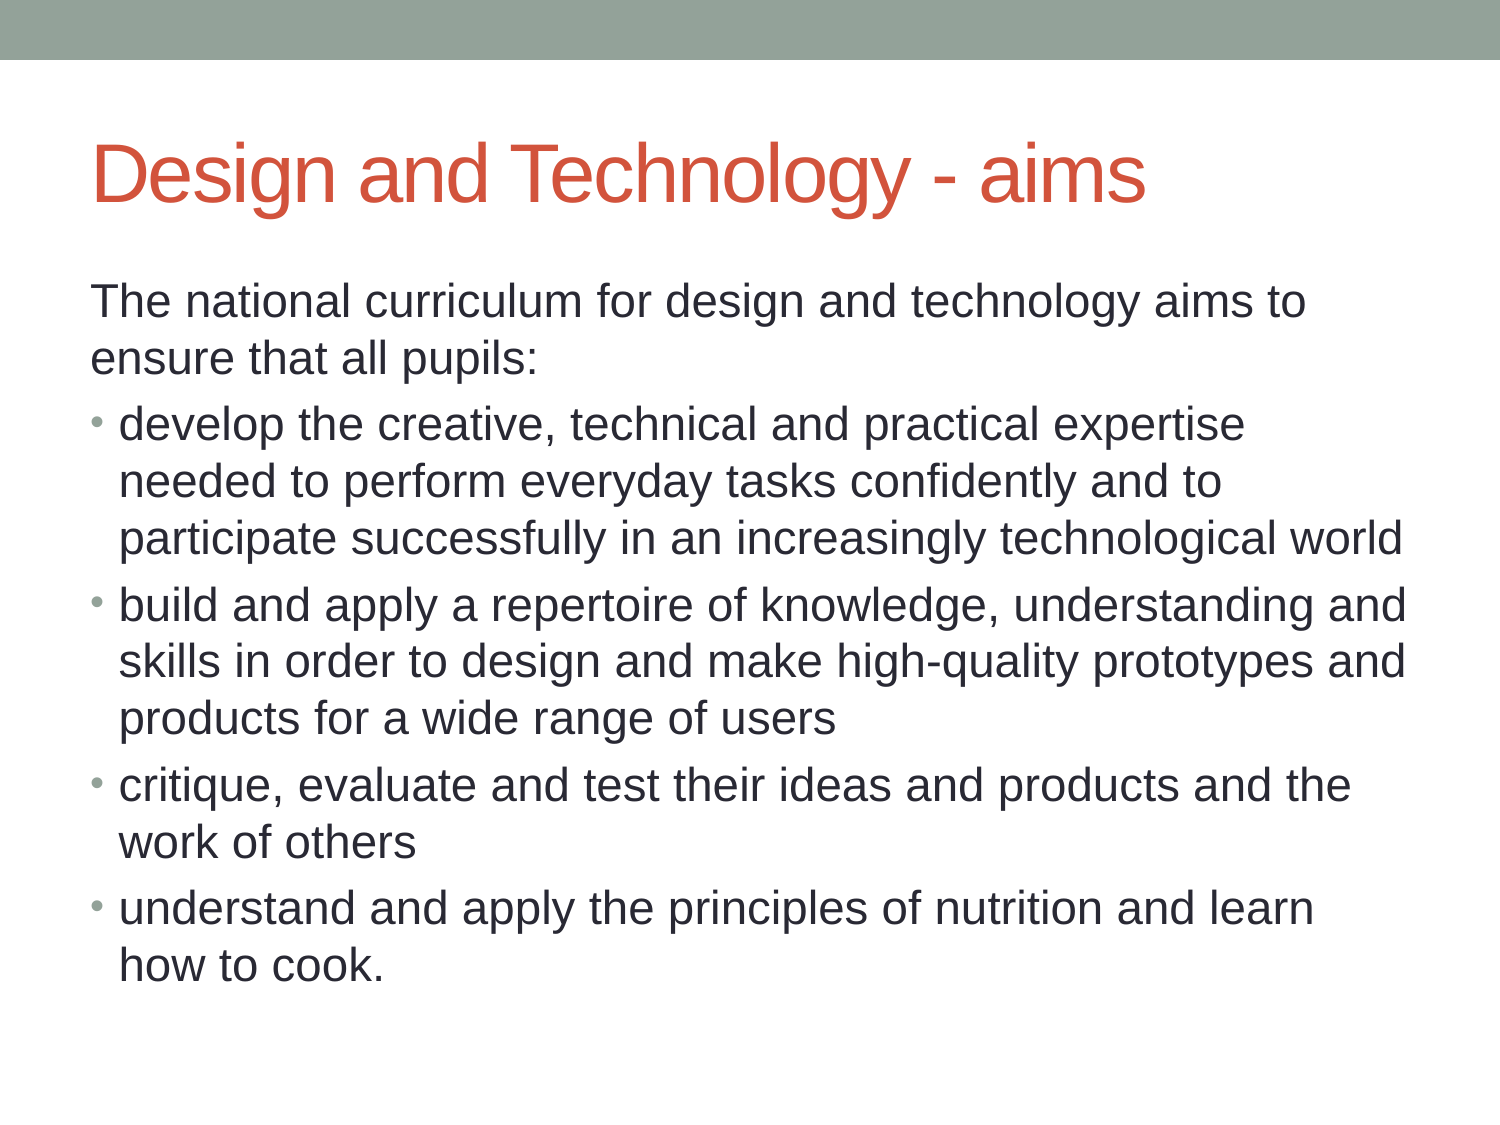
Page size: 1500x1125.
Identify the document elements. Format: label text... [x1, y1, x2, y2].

title Design and Technology - aims [75, 87, 1425, 250]
list The national curriculum for design and technology aims to ensure that all pupils: develop the creative, technical and practical expertise needed to perform everyday tasks confidently and to participate successfully in an increasingly technological world build and apply a repertoire of knowledge, understanding and skills in order to design and make high-quality prototypes and products for a wide range of users critique, evaluate and test their ideas and products and the work of others understand and apply the principles of nutrition and learn how to cook. [75, 262, 1425, 1063]
